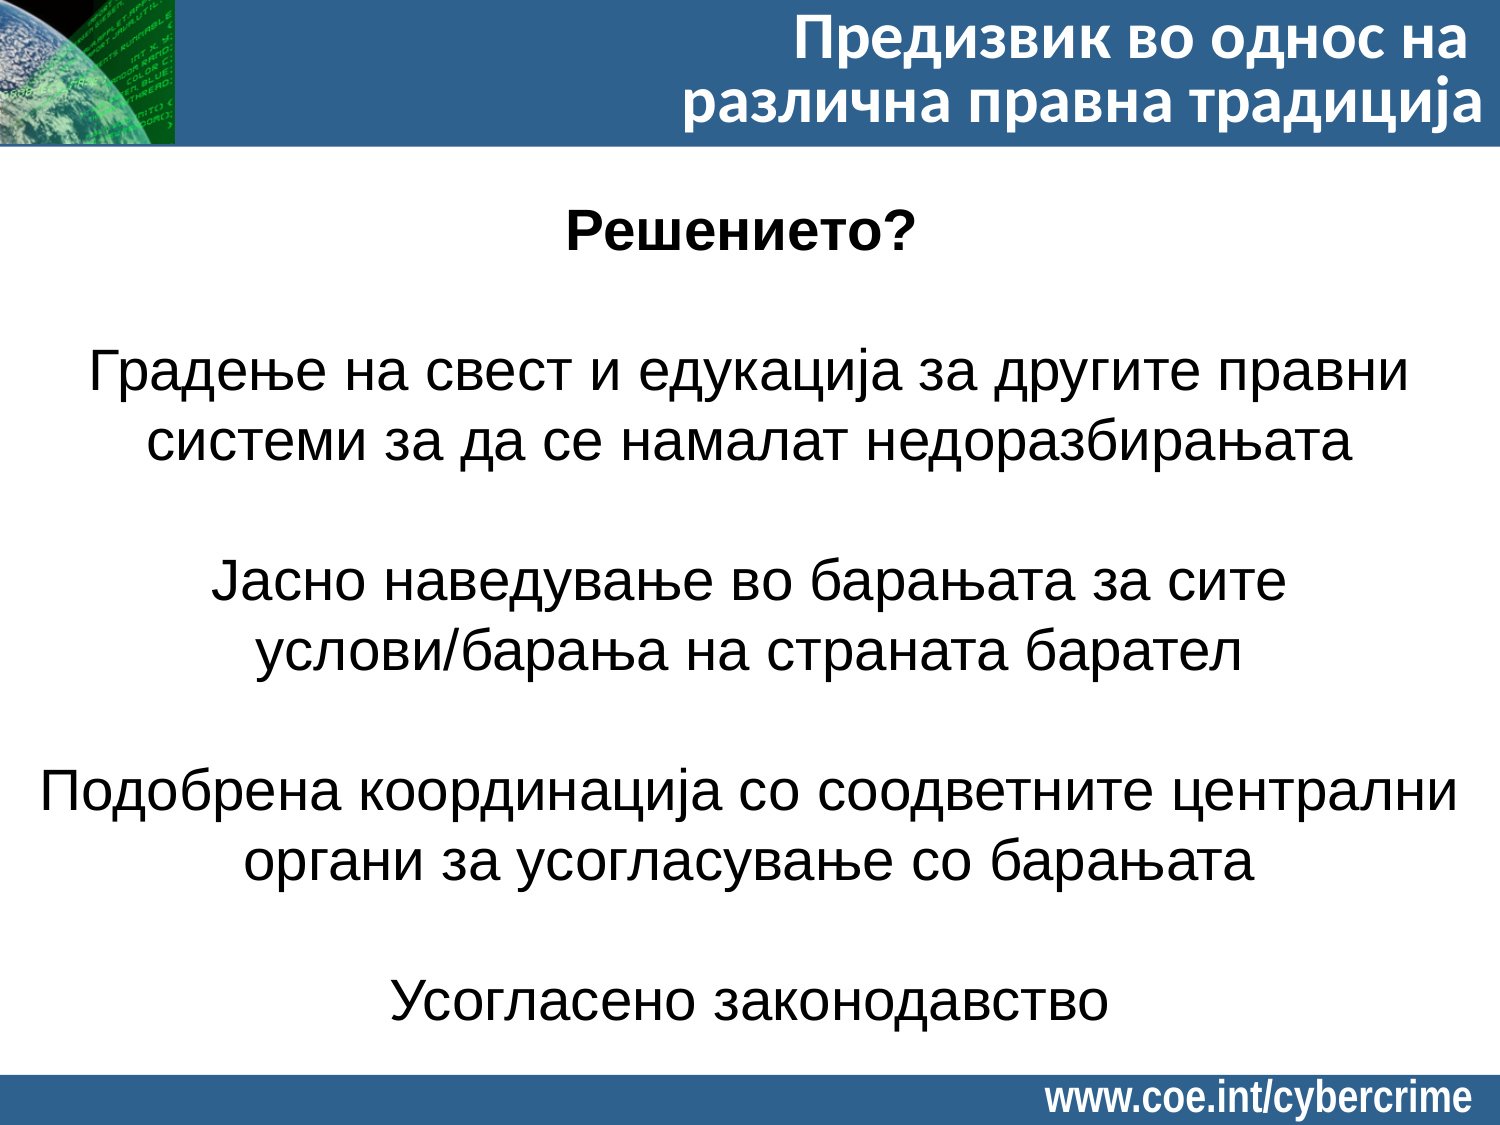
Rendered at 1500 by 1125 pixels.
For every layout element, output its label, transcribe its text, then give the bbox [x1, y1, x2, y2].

text_box [0, 1073, 1030, 1125]
picture [0, 0, 175, 144]
text_box Предизвик во однос на различна правна традиција [177, 0, 1500, 149]
text_box www.coe.int/cybercrime [1030, 1059, 1500, 1125]
text_box Решението? Градење на свест и едукација за другите правни системи за да се намалат недоразбирањата Јасно наведување во барањата за сите услови/барања на страната барател Подобрена координација со соодветните централни органи за усогласување со барањата Усогласено законодавство [19, 185, 1481, 1040]
